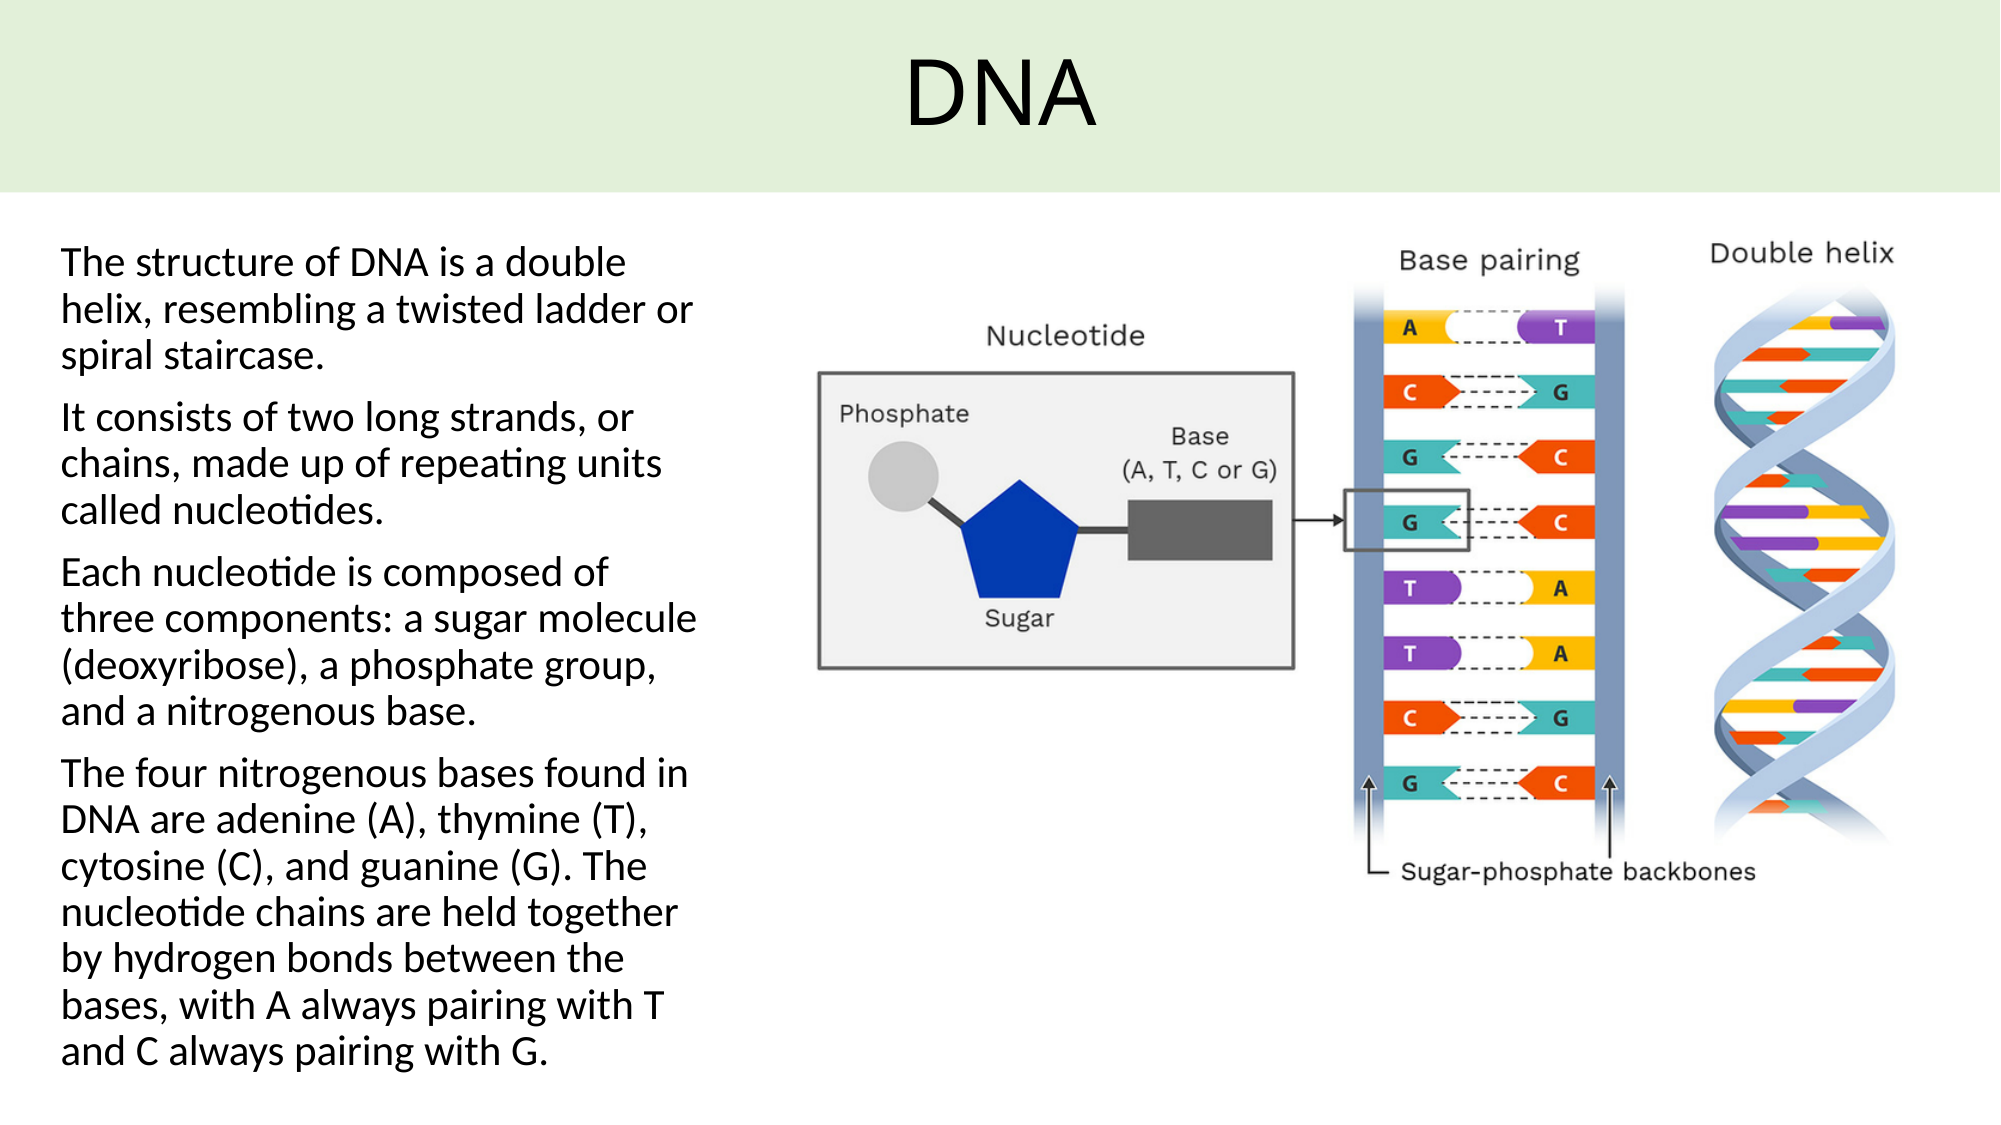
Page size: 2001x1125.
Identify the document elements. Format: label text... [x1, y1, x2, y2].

list The structure of DNA is a double helix, resembling a twisted ladder or spiral staircase. It consists of two long strands, or chains, made up of repeating units called nucleotides. Each nucleotide is composed of three components: a sugar molecule (deoxyribose), a phosphate group, and a nitrogenous base. The four nitrogenous bases found in DNA are adenine (A), thymine (T), cytosine (C), and guanine (G). The nucleotide chains are held together by hydrogen bonds between the bases, with A always pairing with T and C always pairing with G. [45, 232, 719, 1125]
text_box DNA [0, 0, 2000, 193]
picture [776, 224, 2000, 914]
